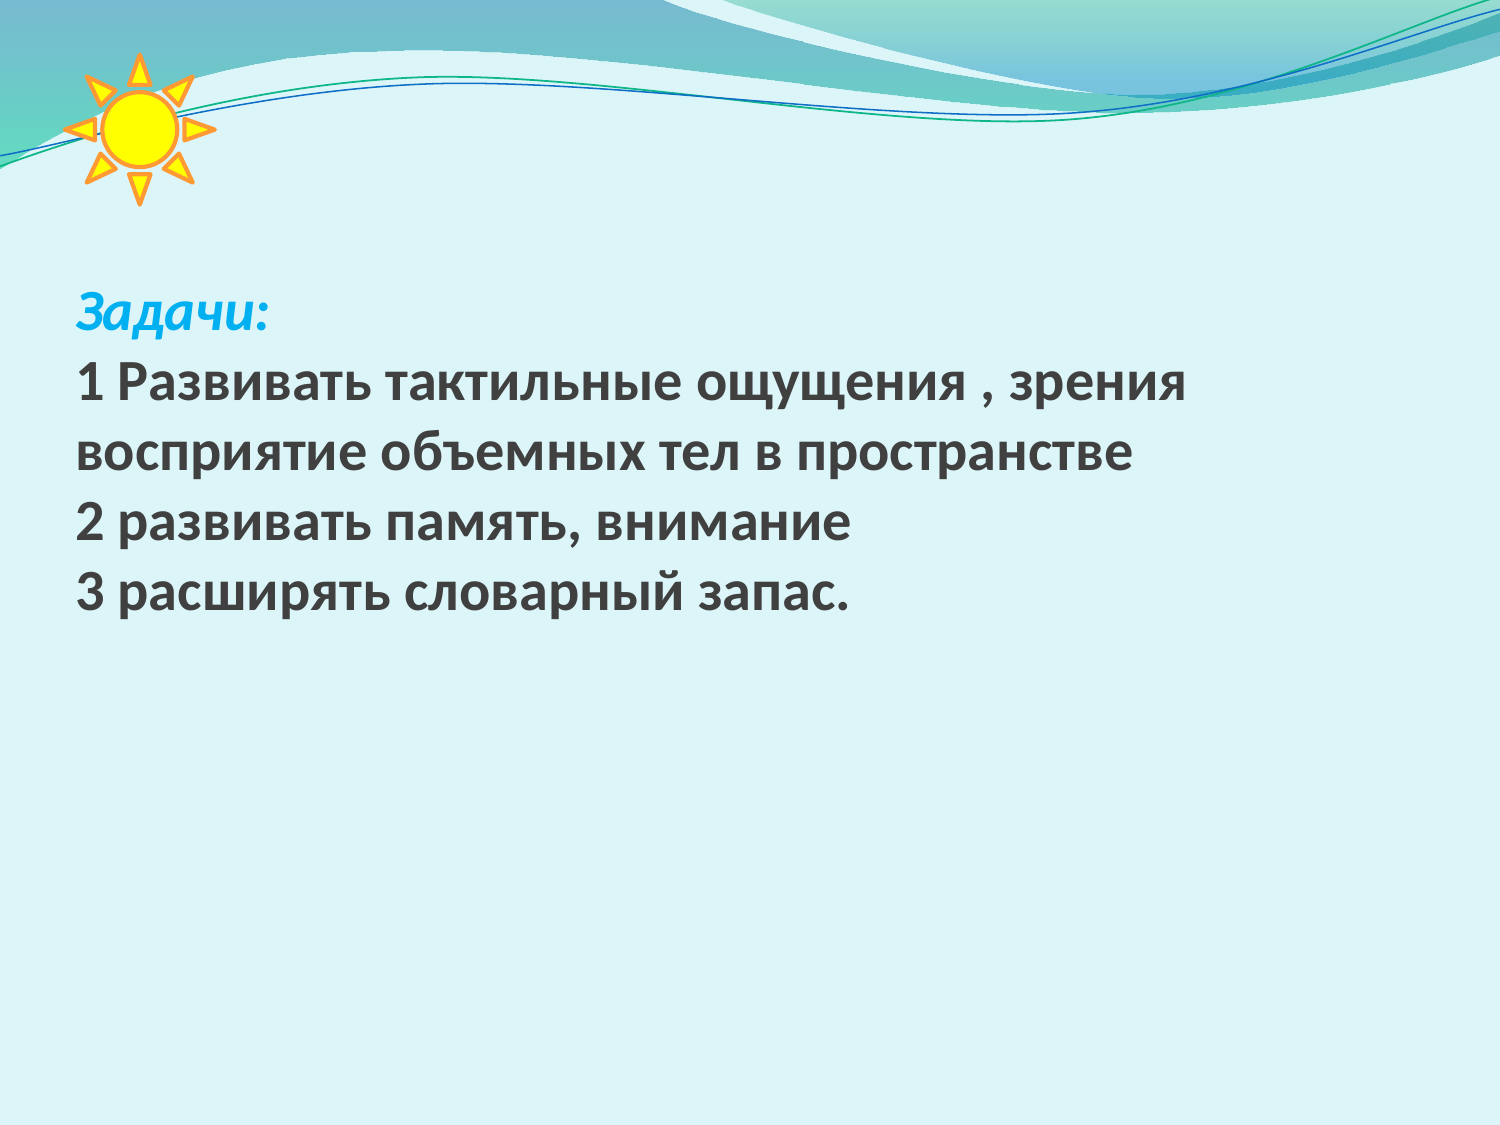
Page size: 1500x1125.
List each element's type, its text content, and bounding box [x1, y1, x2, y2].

text_box [161, 151, 195, 185]
text_box [182, 116, 217, 143]
text_box [100, 90, 180, 170]
text_box [62, 116, 98, 143]
title Задачи: 1 Развивать тактильные ощущения , зрения восприятие объемных тел в пространстве 2 развивать память, внимание 3 расширять словарный запас. [75, 231, 1376, 693]
text_box [161, 74, 195, 108]
text_box [127, 52, 153, 87]
text_box [84, 74, 118, 108]
text_box [127, 172, 153, 207]
text_box [84, 151, 118, 185]
